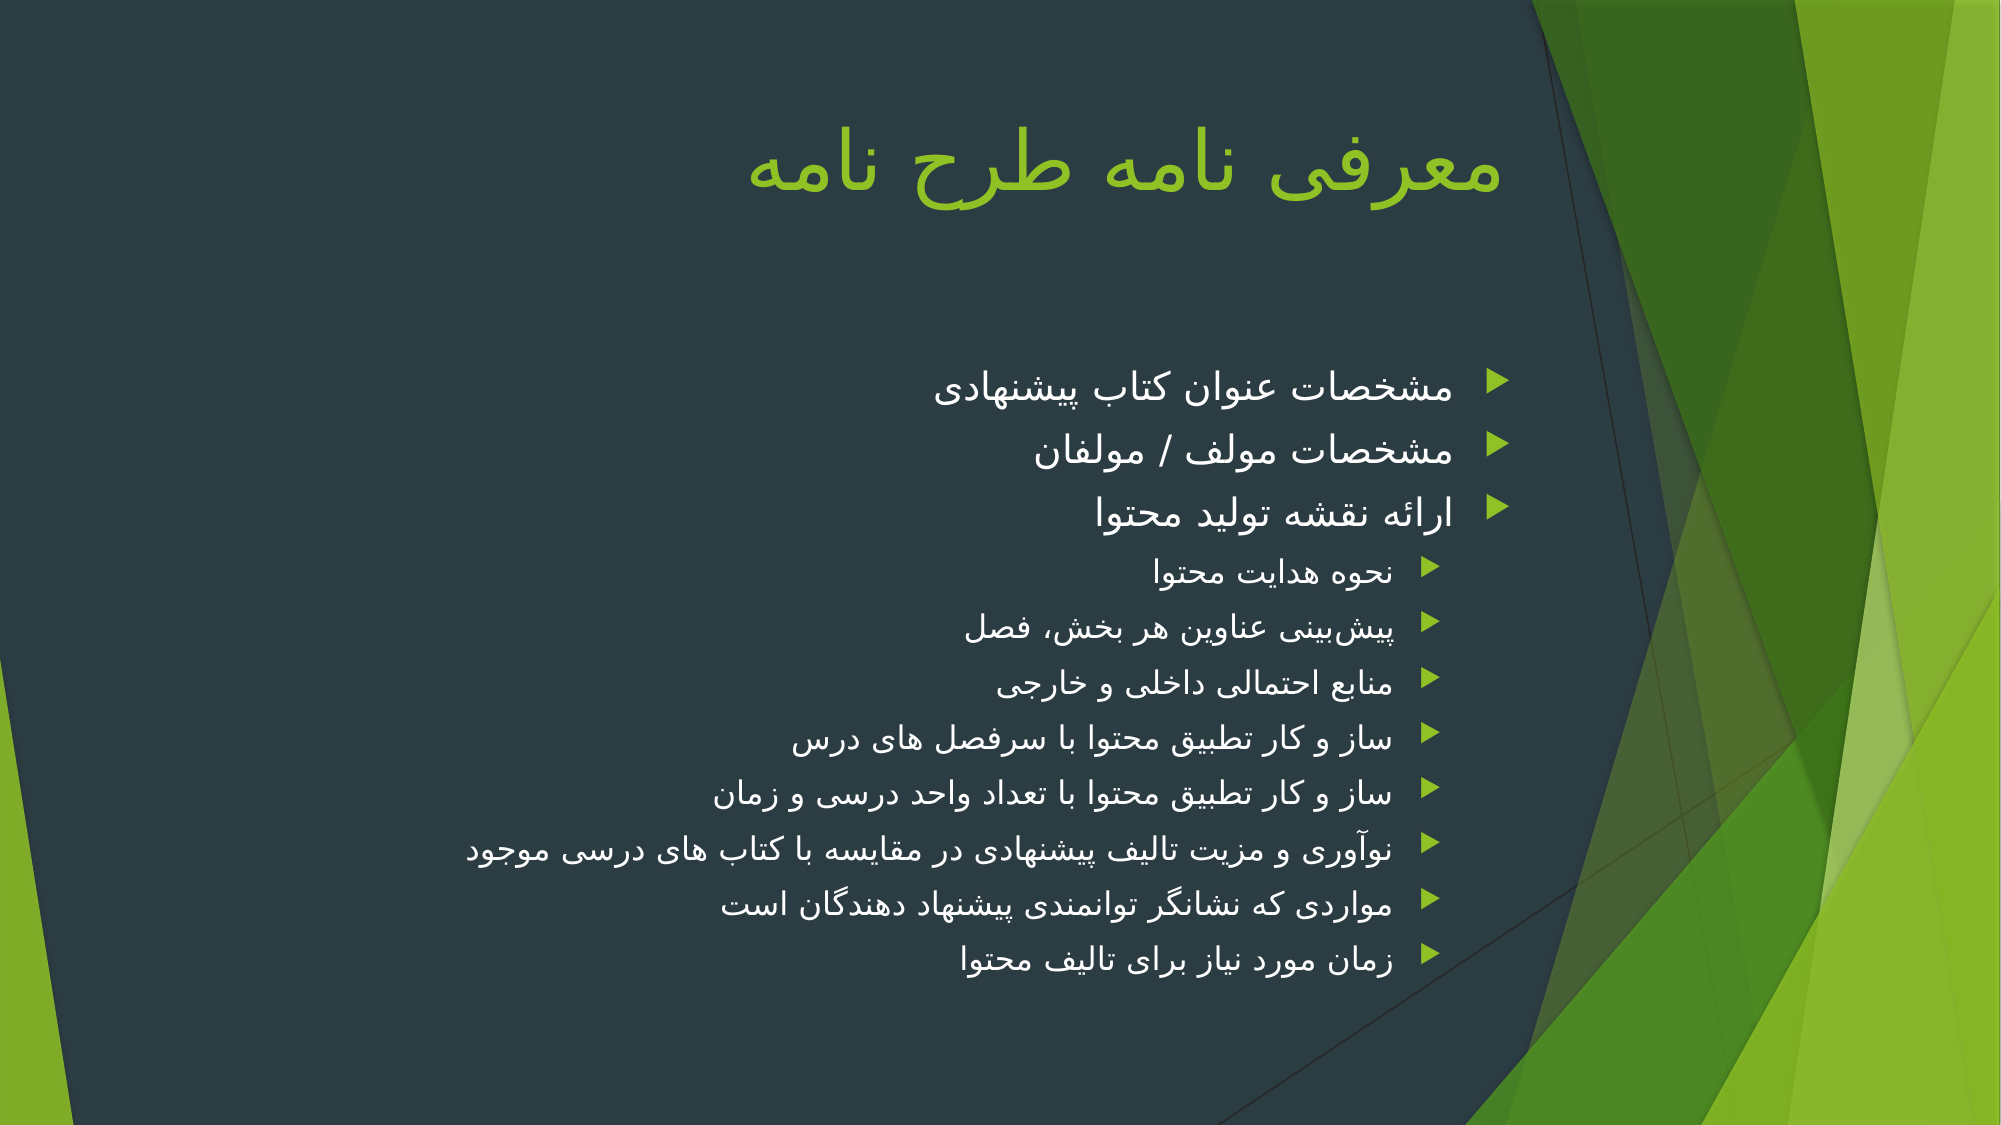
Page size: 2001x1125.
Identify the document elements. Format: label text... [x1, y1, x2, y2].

title معرفی نامه طرح نامه [111, 99, 1522, 317]
list مشخصات عنوان کتاب پیشنهادی مشخصات مولف / مولفان ارائه نقشه تولید محتوا نحوه هدایت محتوا پیش‌بینی عناوین هر بخش، فصل منابع احتمالی داخلی و خارجی ساز و کار تطبیق محتوا با سرفصل های درس ساز و کار تطبیق محتوا با تعداد واحد درسی و زمان نوآوری و مزیت تالیف پیشنهادی در مقایسه با کتاب های درسی موجود مواردی که نشانگر توانمندی پیشنهاد دهندگان است زمان مورد نیاز برای تالیف محتوا [111, 354, 1522, 992]
